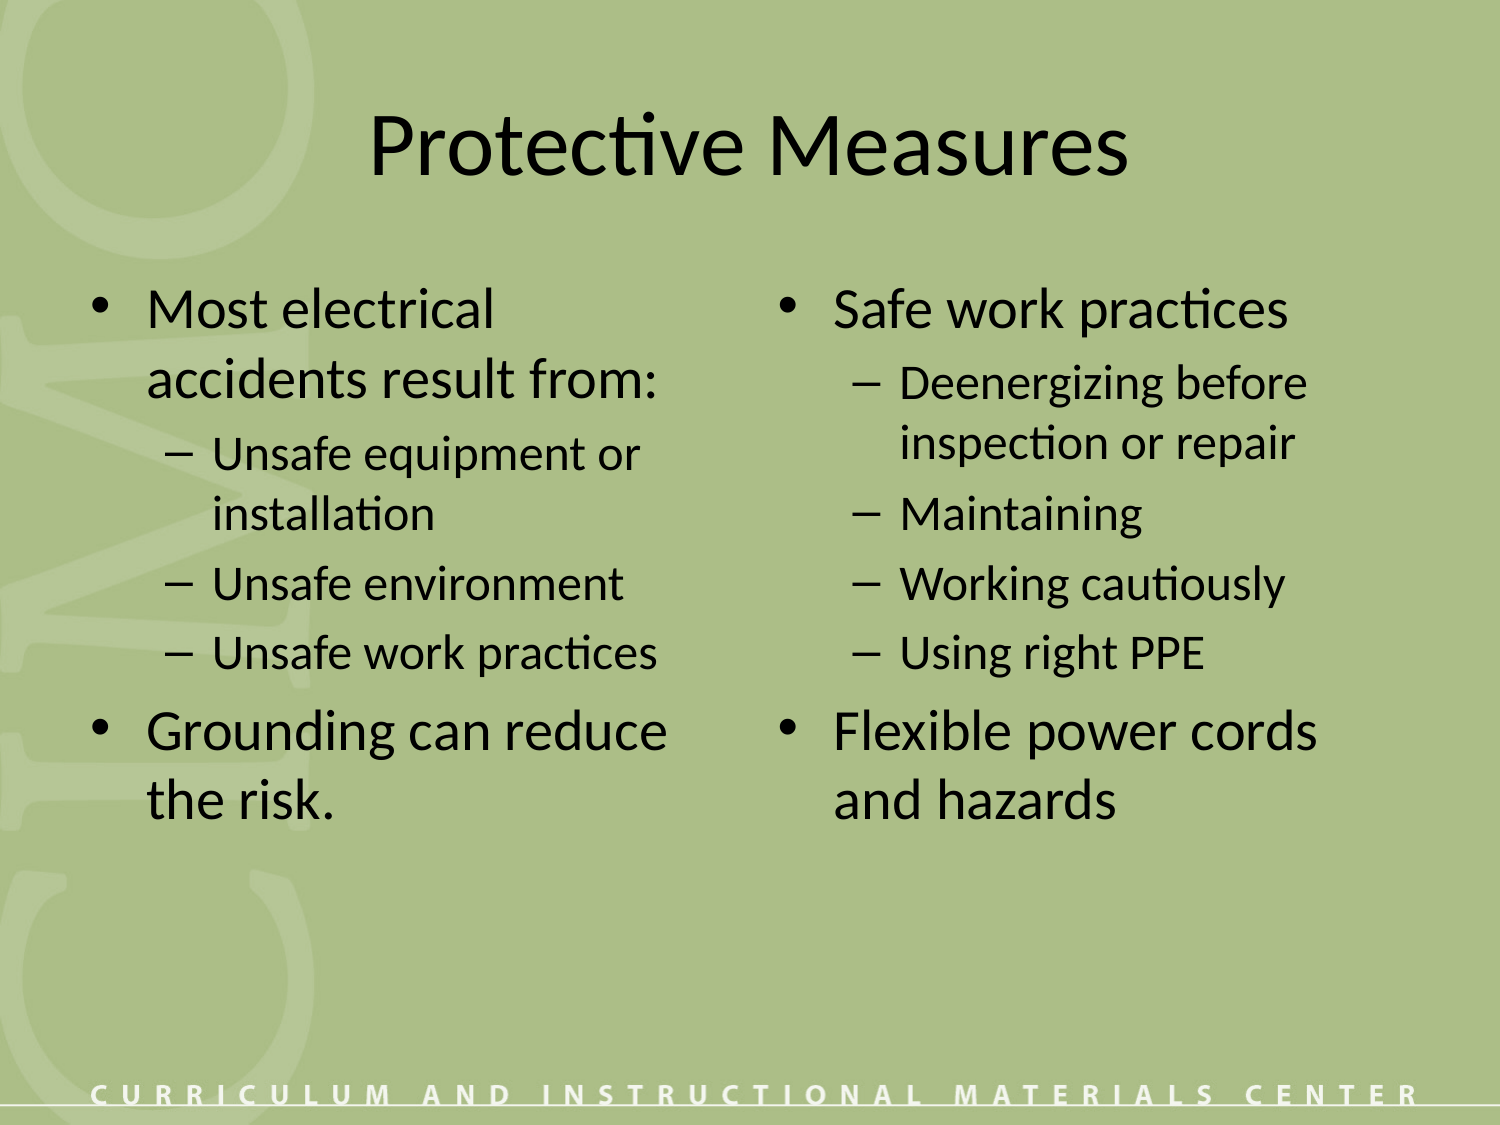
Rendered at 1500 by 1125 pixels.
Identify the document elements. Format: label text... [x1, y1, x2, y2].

list Most electrical accidents result from: Unsafe equipment or installation Unsafe environment Unsafe work practices Grounding can reduce the risk. [75, 262, 738, 1005]
title Protective Measures [75, 45, 1425, 233]
list Safe work practices Deenergizing before inspection or repair Maintaining Working cautiously Using right PPE Flexible power cords and hazards [762, 262, 1425, 1005]
